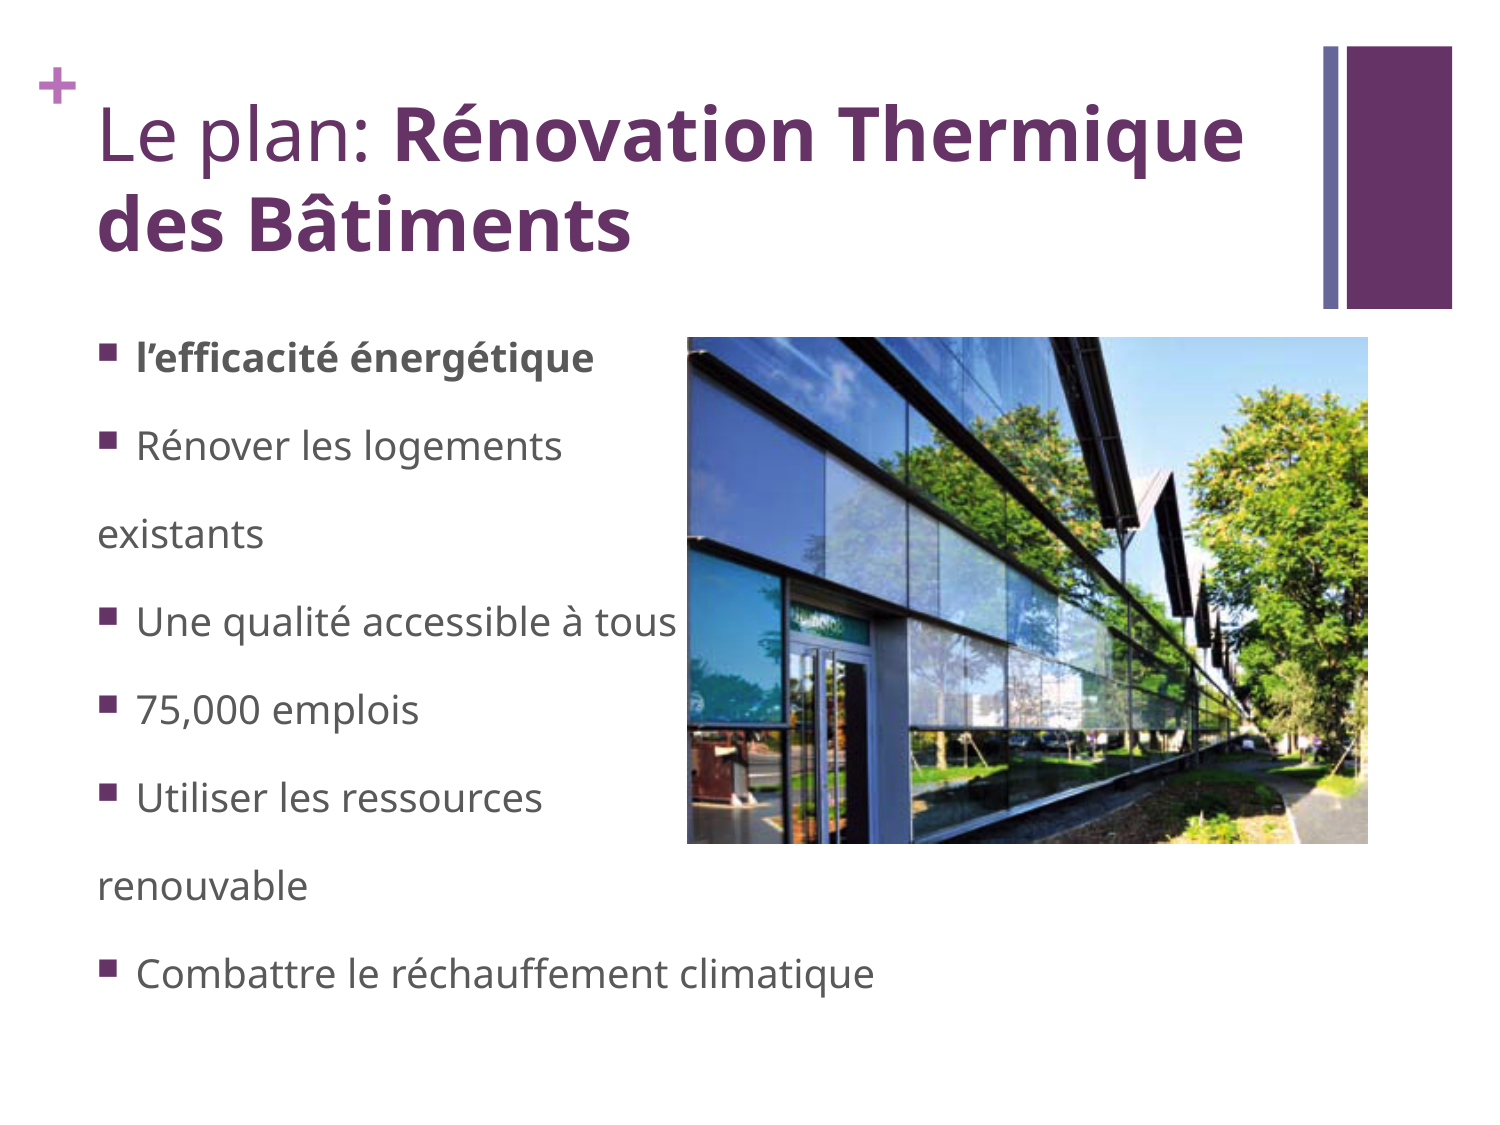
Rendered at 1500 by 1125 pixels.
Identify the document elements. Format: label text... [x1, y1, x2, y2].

title Le plan: Rénovation Thermique des Bâtiments [81, 79, 1322, 263]
picture [686, 336, 1369, 845]
list l’efficacité énergétique Rénover les logements existants Une qualité accessible à tous 75,000 emplois Utiliser les ressources renouvable Combattre le réchauffement climatique [81, 324, 1322, 1005]
